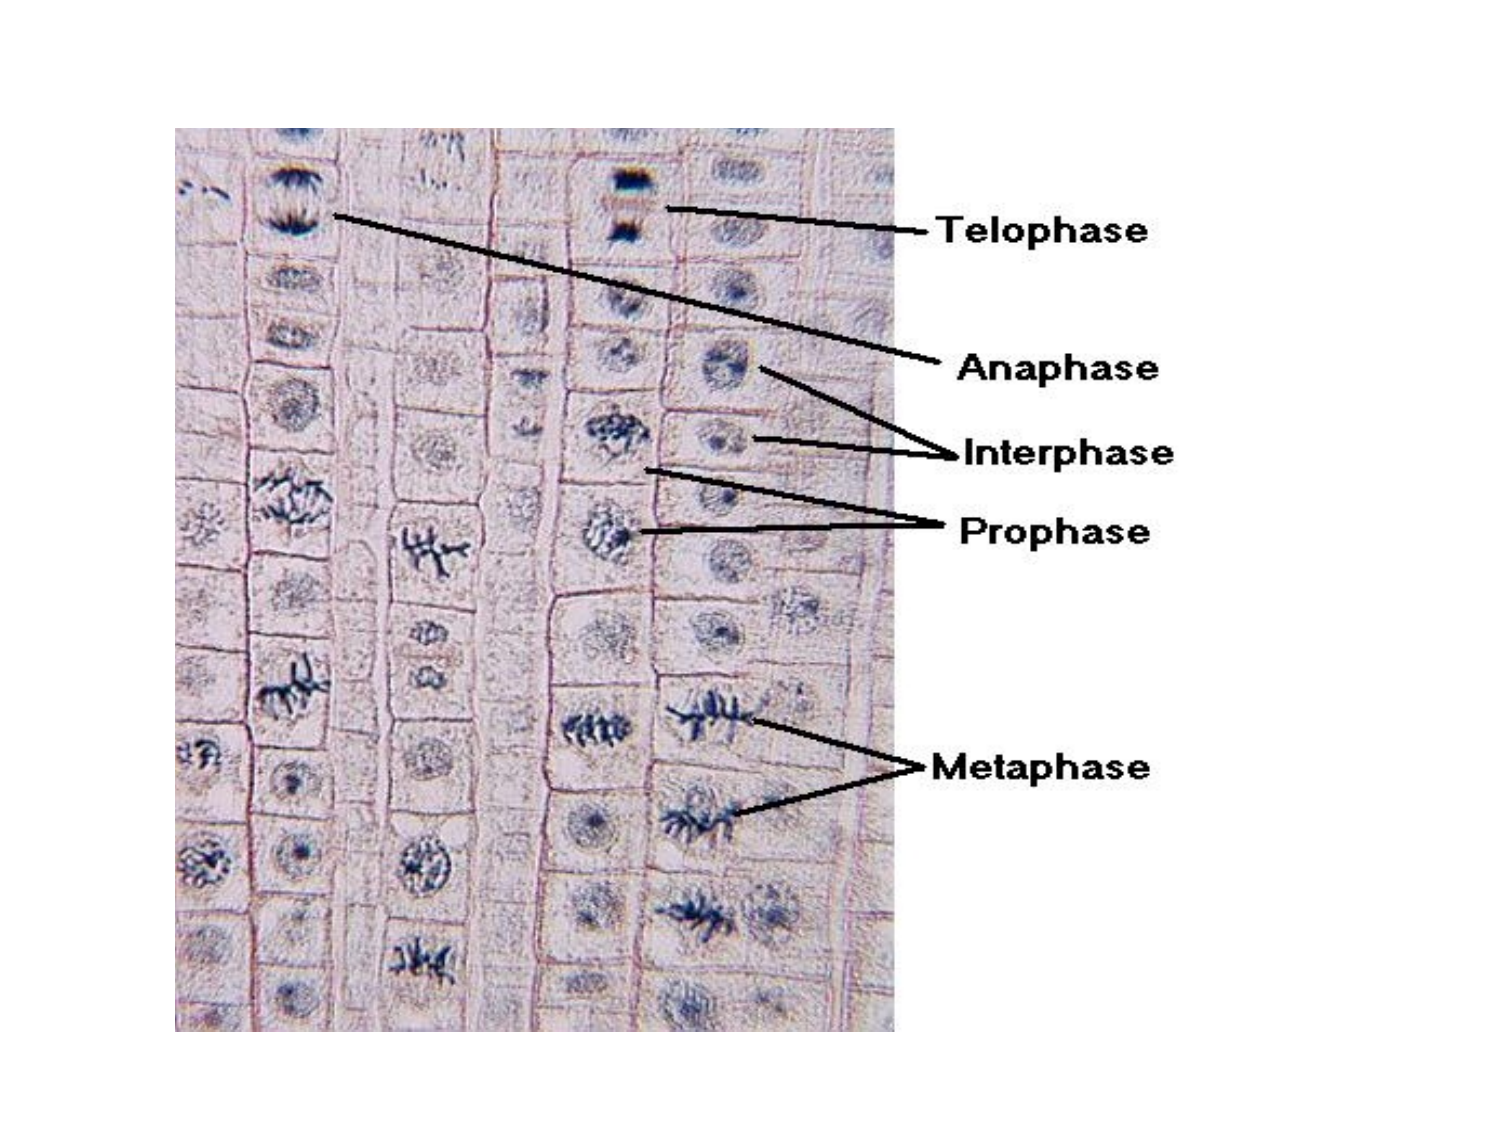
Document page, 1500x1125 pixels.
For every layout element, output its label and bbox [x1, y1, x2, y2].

picture [175, 128, 1337, 1032]
